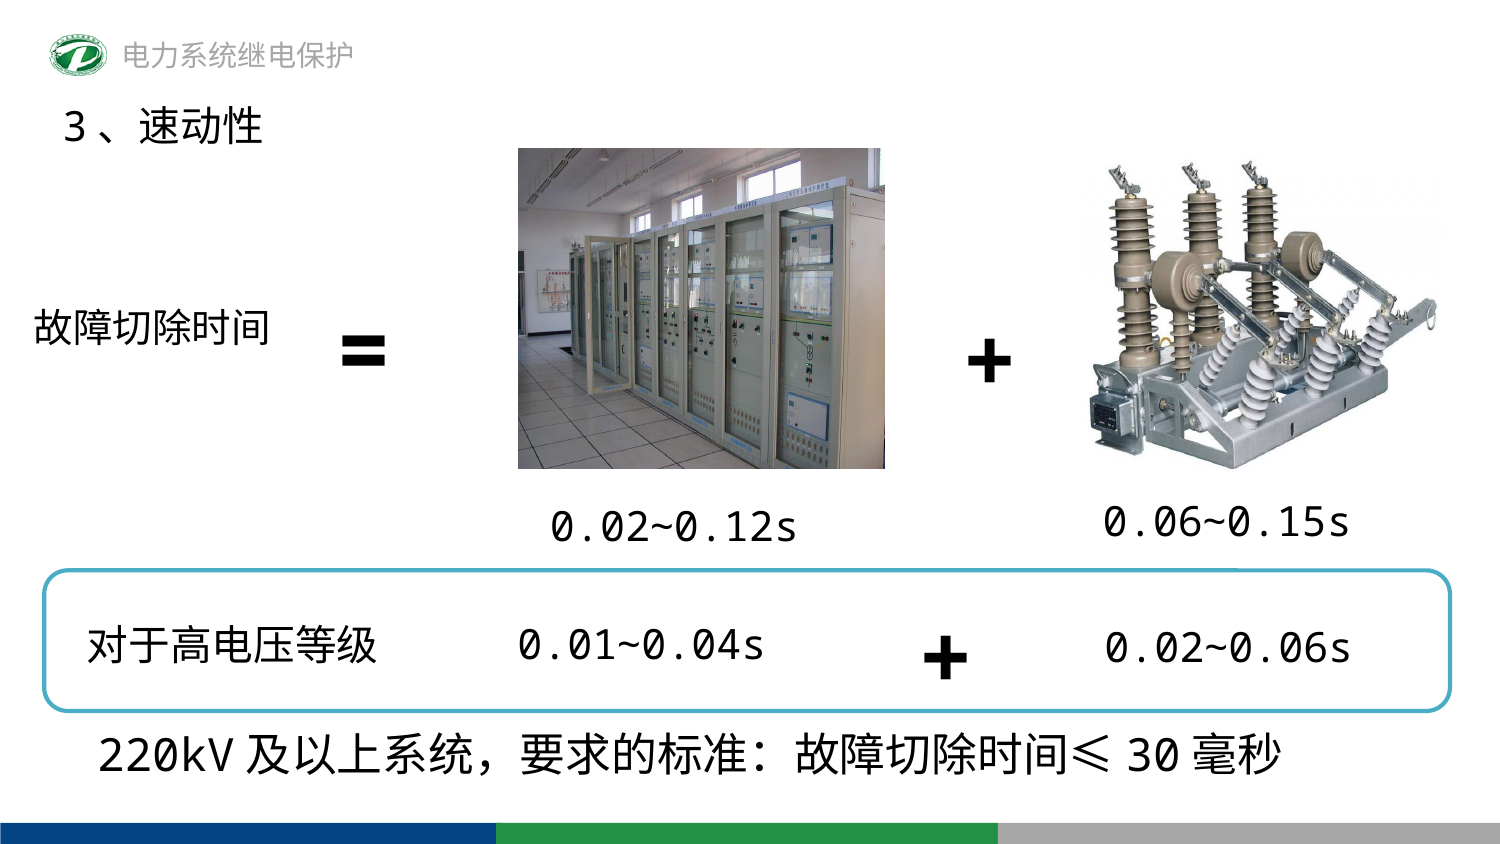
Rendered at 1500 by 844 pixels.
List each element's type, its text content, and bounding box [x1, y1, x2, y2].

text_box + [947, 255, 1066, 419]
picture [1080, 154, 1442, 473]
text_box 故障切除时间 [19, 295, 322, 358]
text_box [987, 568, 1453, 714]
picture [41, 19, 118, 91]
text_box 0.06~0.15s [1088, 487, 1367, 553]
text_box = [322, 244, 431, 408]
text_box 电力系统继电保护 [122, 29, 370, 80]
text_box 220kV及以上系统，要求的标准：故障切除时间≤30毫秒 [82, 718, 1435, 789]
text_box [996, 821, 1500, 844]
text_box + [903, 553, 987, 717]
text_box [494, 821, 996, 844]
list 3、速动性 [47, 704, 1442, 778]
text_box 0.02~0.06s [1089, 603, 1442, 678]
picture [517, 147, 885, 469]
text_box [0, 821, 494, 844]
text_box [42, 568, 903, 714]
text_box 0.02~0.12s [535, 492, 845, 558]
list 3、速动性 [47, 92, 1442, 577]
text_box 0.01~0.04s [502, 600, 854, 675]
text_box 对于高电压等级 [48, 602, 455, 678]
